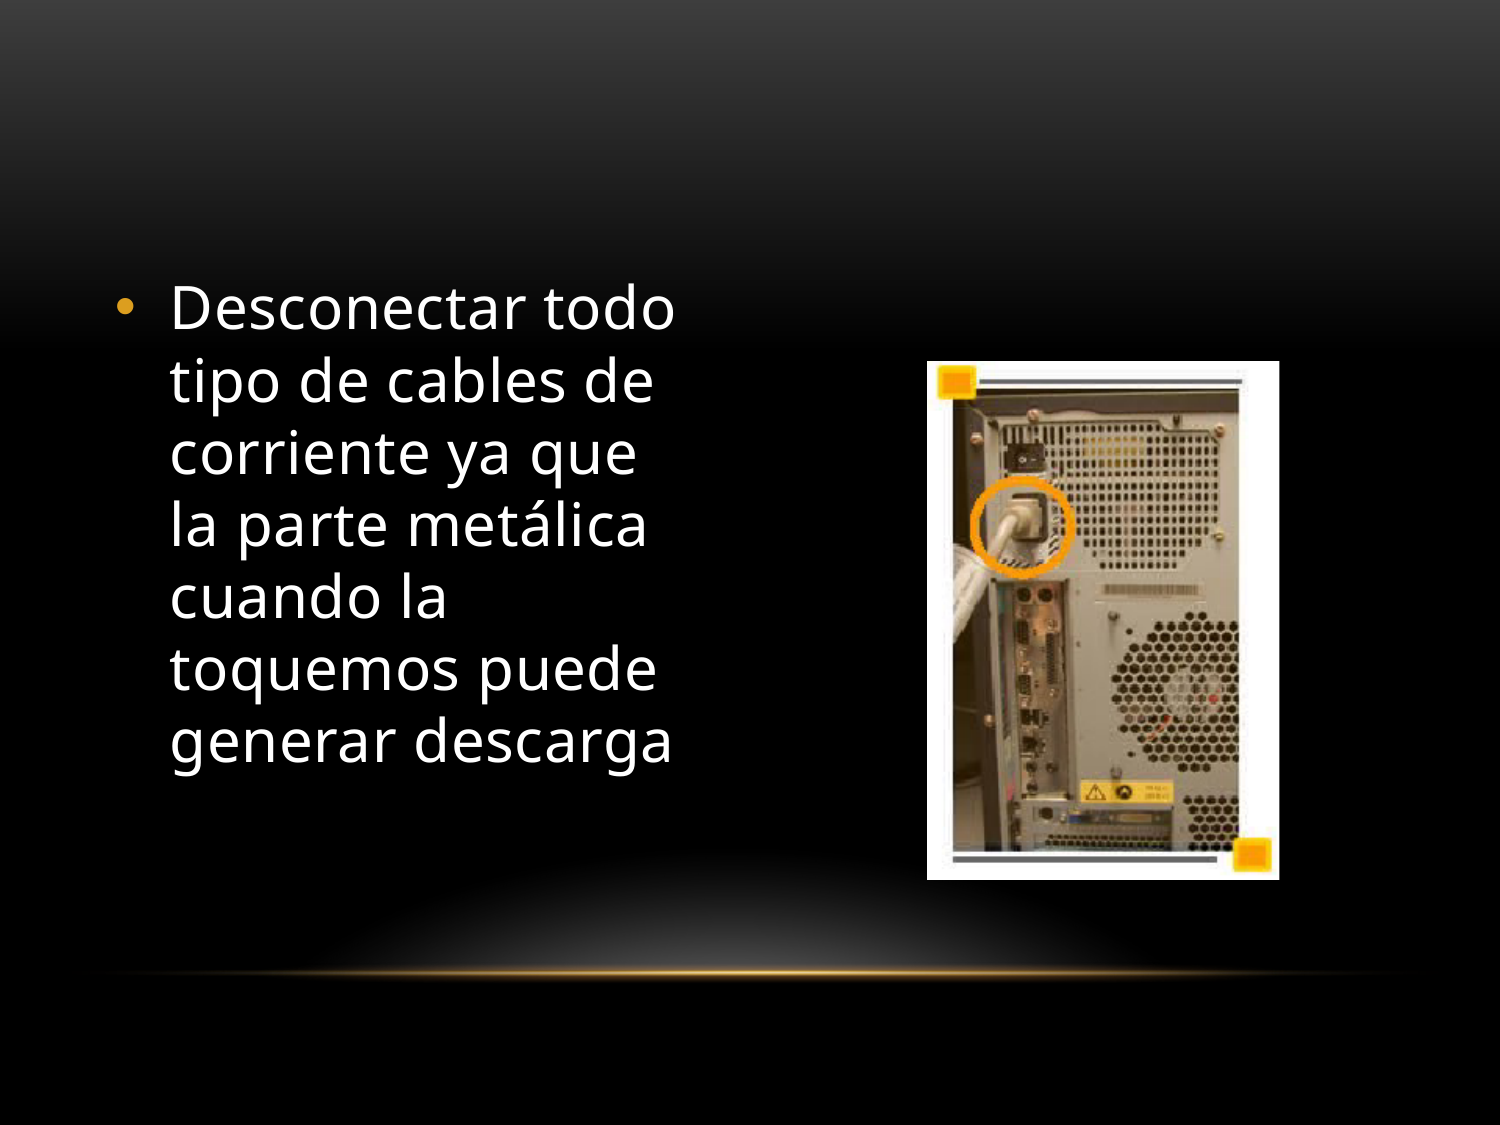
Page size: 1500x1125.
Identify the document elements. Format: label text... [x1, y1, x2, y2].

picture [0, 0, 1500, 1125]
list Desconectar todo tipo de cables de corriente ya que la parte metálica cuando la toquemos puede generar descarga [99, 262, 713, 938]
